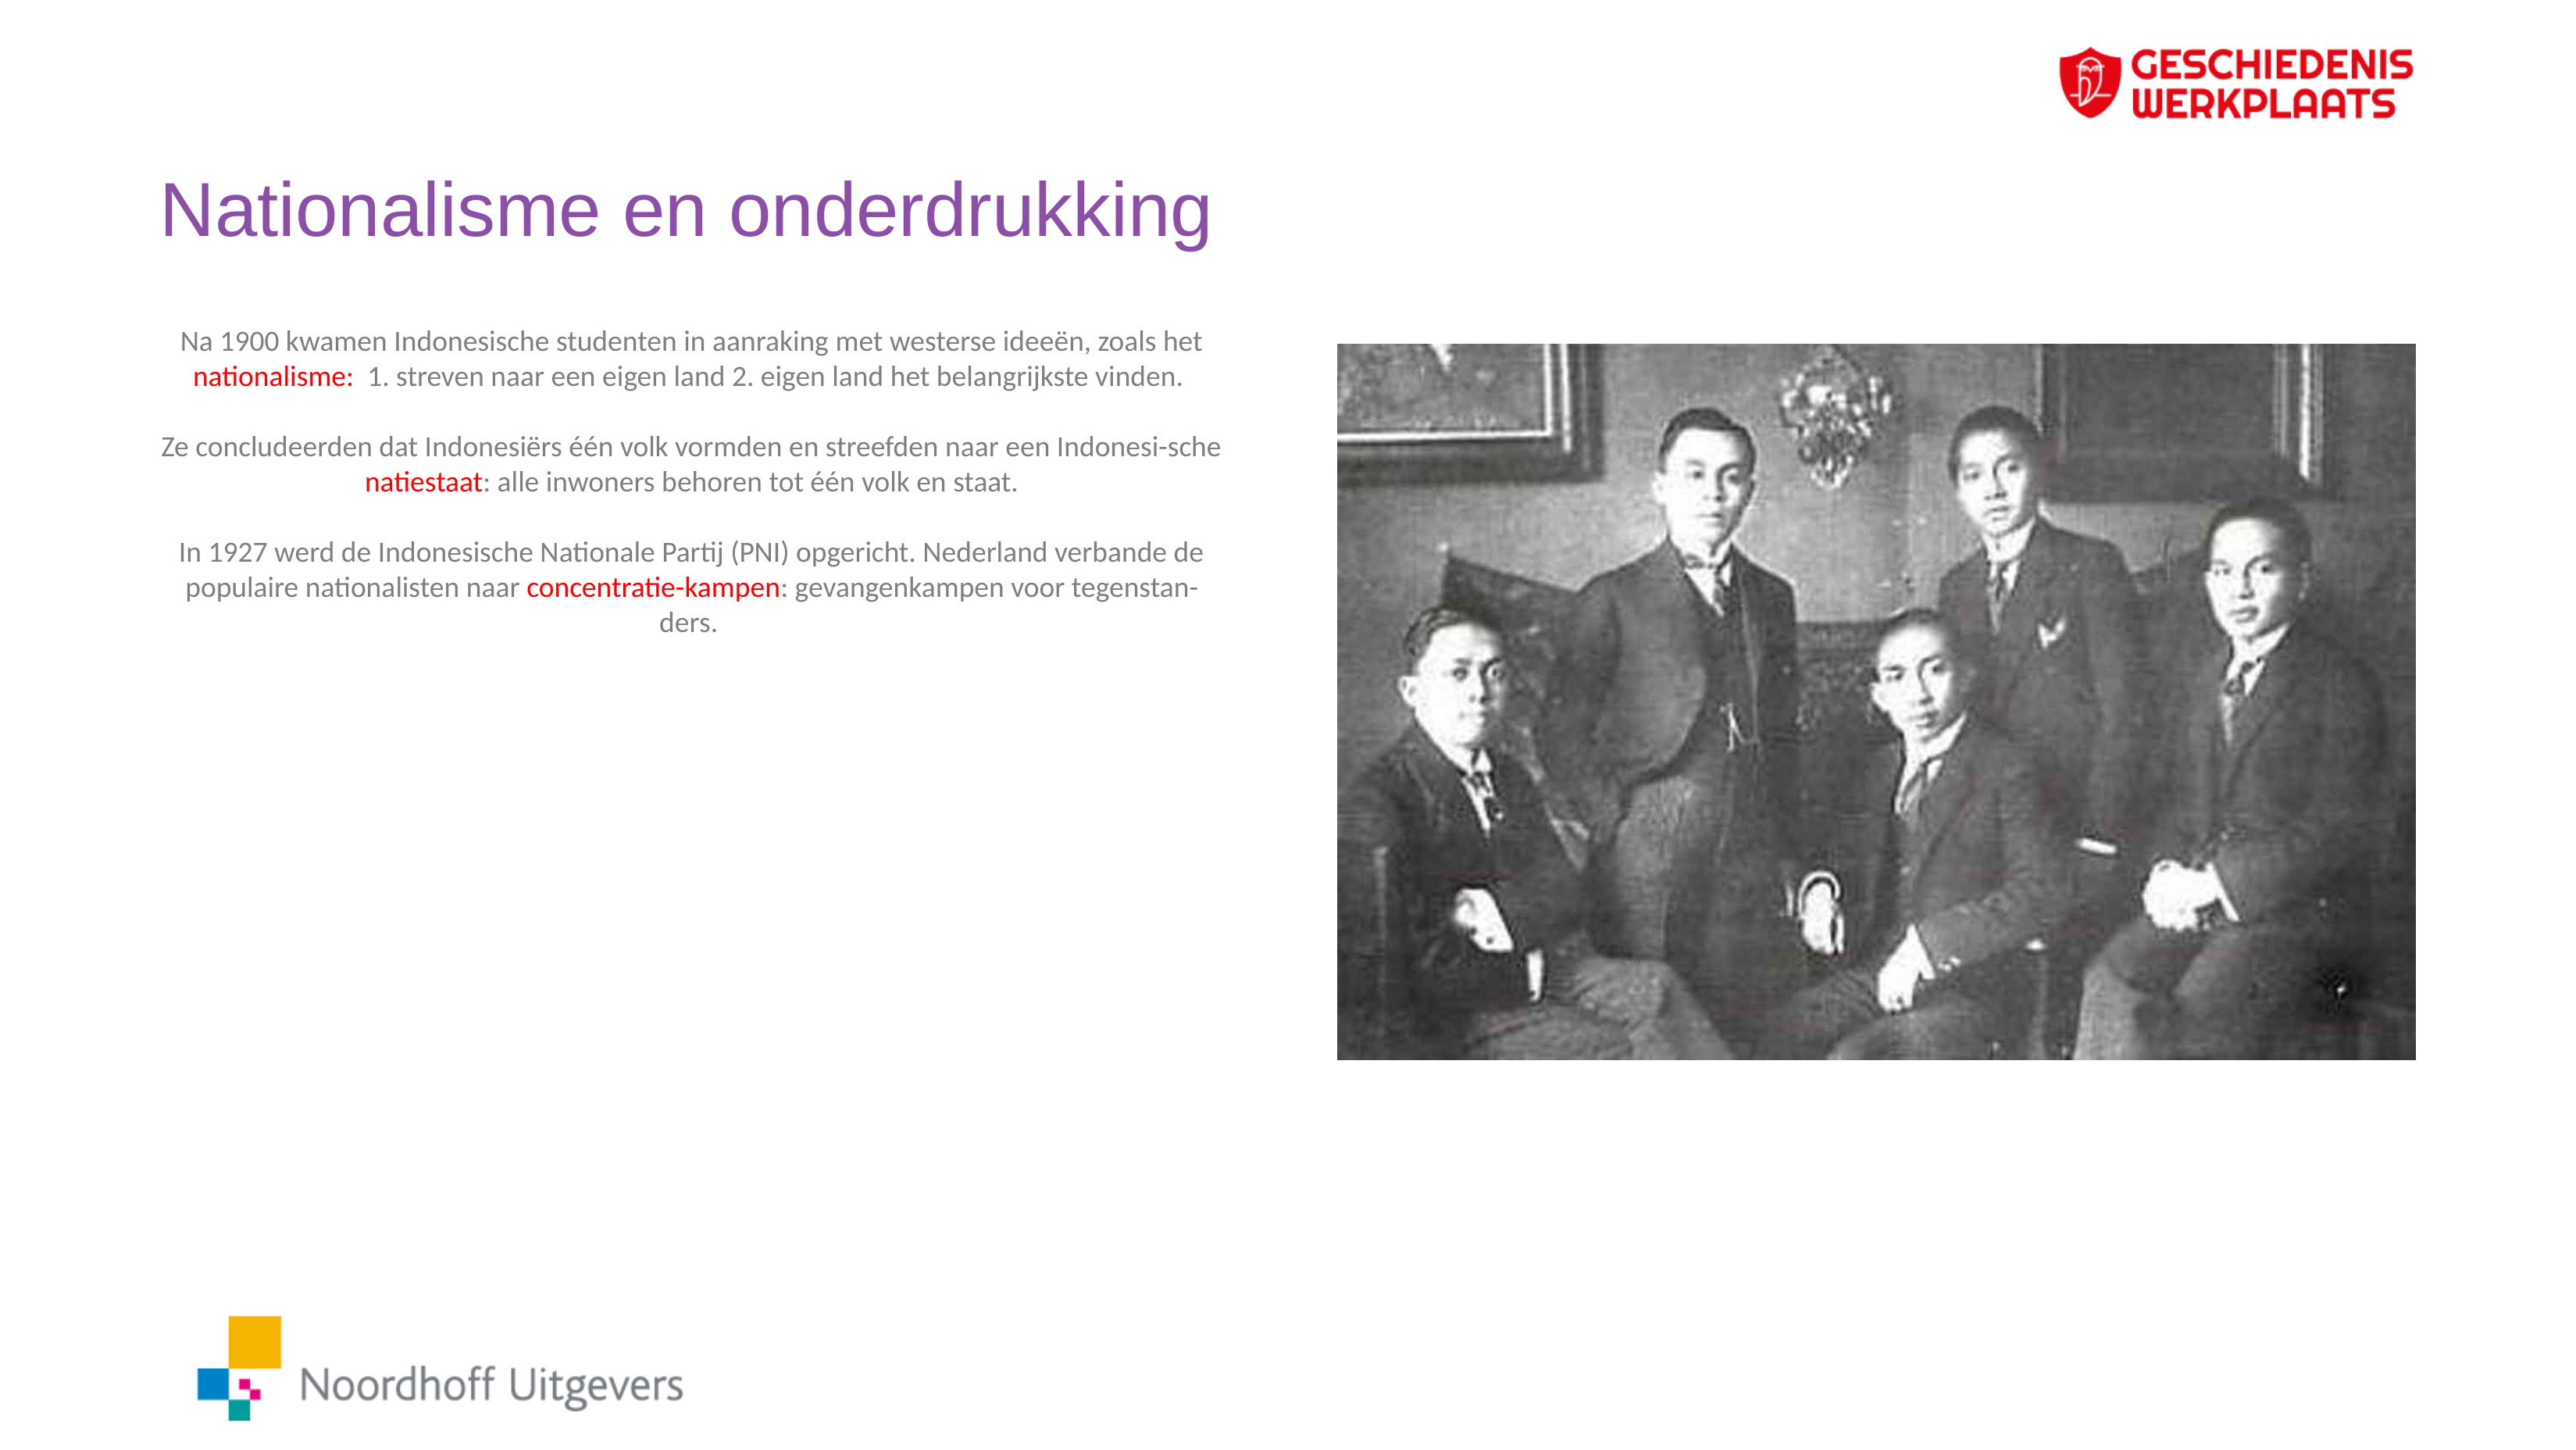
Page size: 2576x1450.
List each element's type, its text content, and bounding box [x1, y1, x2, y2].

picture [1610, 0, 2576, 161]
picture [159, 1288, 802, 1449]
picture [1337, 344, 2416, 1060]
title Nationalisme en onderdrukking [159, 159, 2416, 266]
list Na 1900 kwamen Indonesische studenten in aanraking met westerse ideeën, zoals het nationalisme: 1. streven naar een eigen land 2. eigen land het belangrijkste vinden. Ze concludeerden dat Indonesiërs één volk vormden en streefden naar een Indonesi-sche natiestaat: alle inwoners behoren tot één volk en staat. In 1927 werd de Indonesische Nationale Partij (PNI) opgericht. Nederland verbande de populaire nationalisten naar concentratie-kampen: gevangenkampen voor tegenstan-ders. [159, 322, 1239, 1288]
